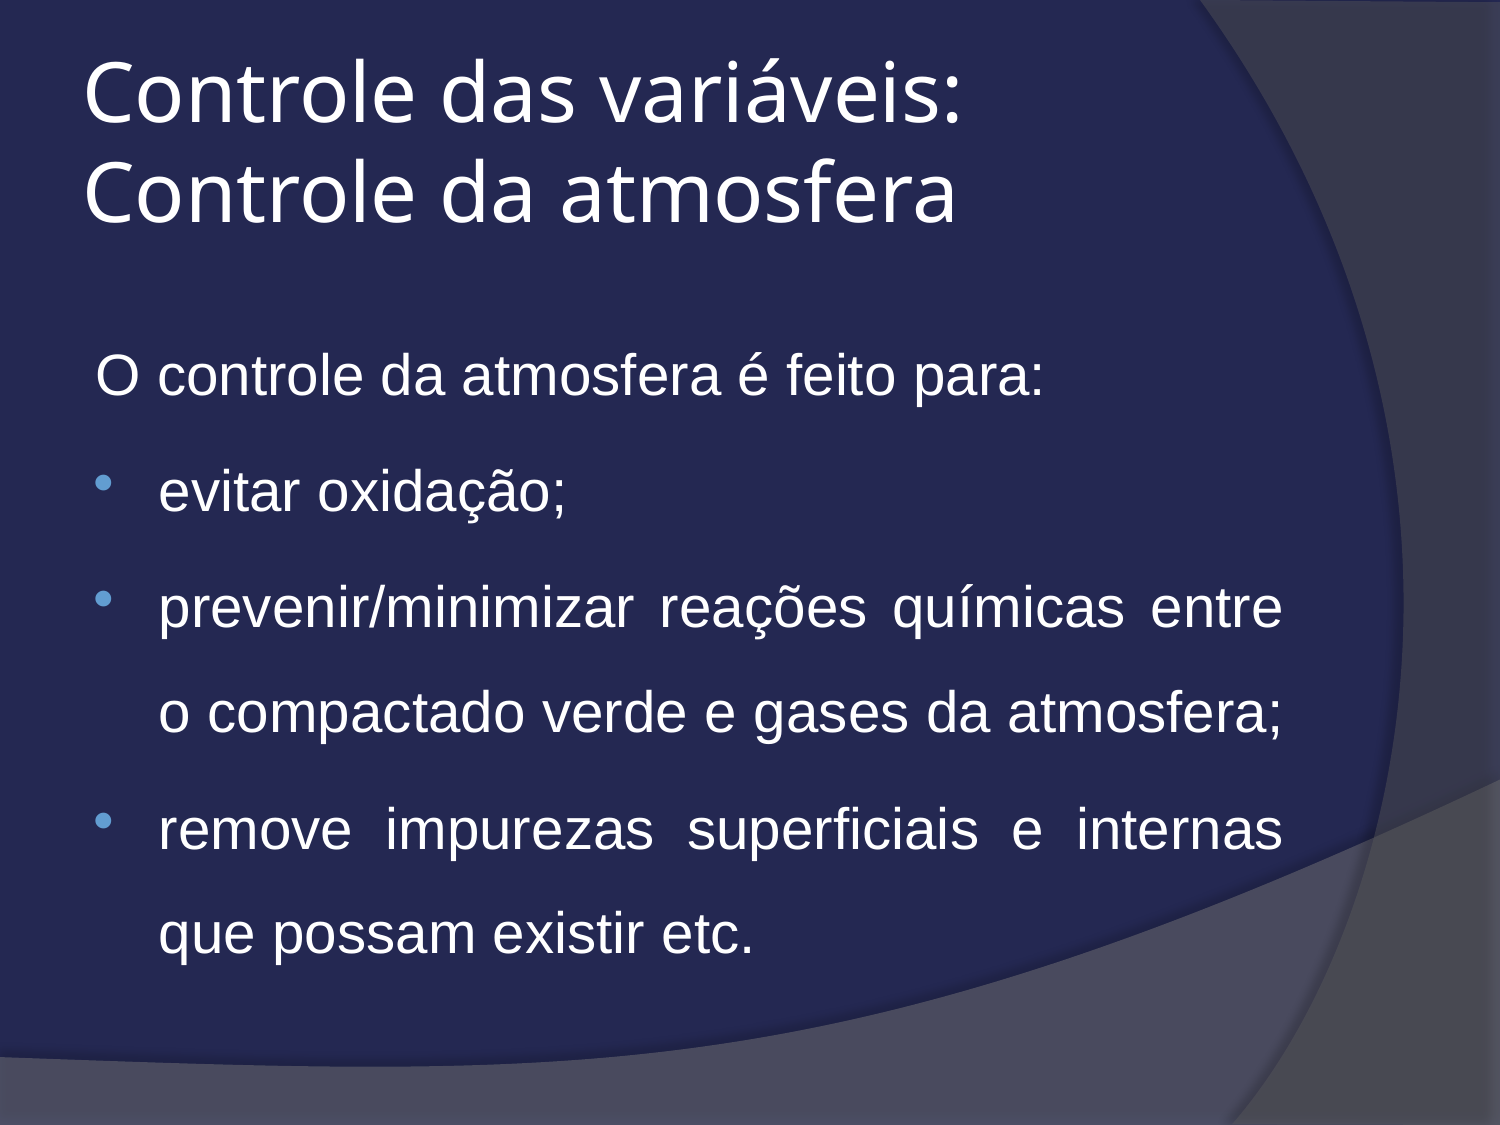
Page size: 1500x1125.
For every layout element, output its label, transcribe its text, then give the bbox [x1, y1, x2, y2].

list O controle da atmosfera é feito para: evitar oxidação; prevenir/minimizar reações químicas entre o compactado verde e gases da atmosfera; remove impurezas superficiais e internas que possam existir etc. [75, 262, 1300, 1005]
title Controle das variáveis: Controle da atmosfera [75, 45, 1300, 233]
